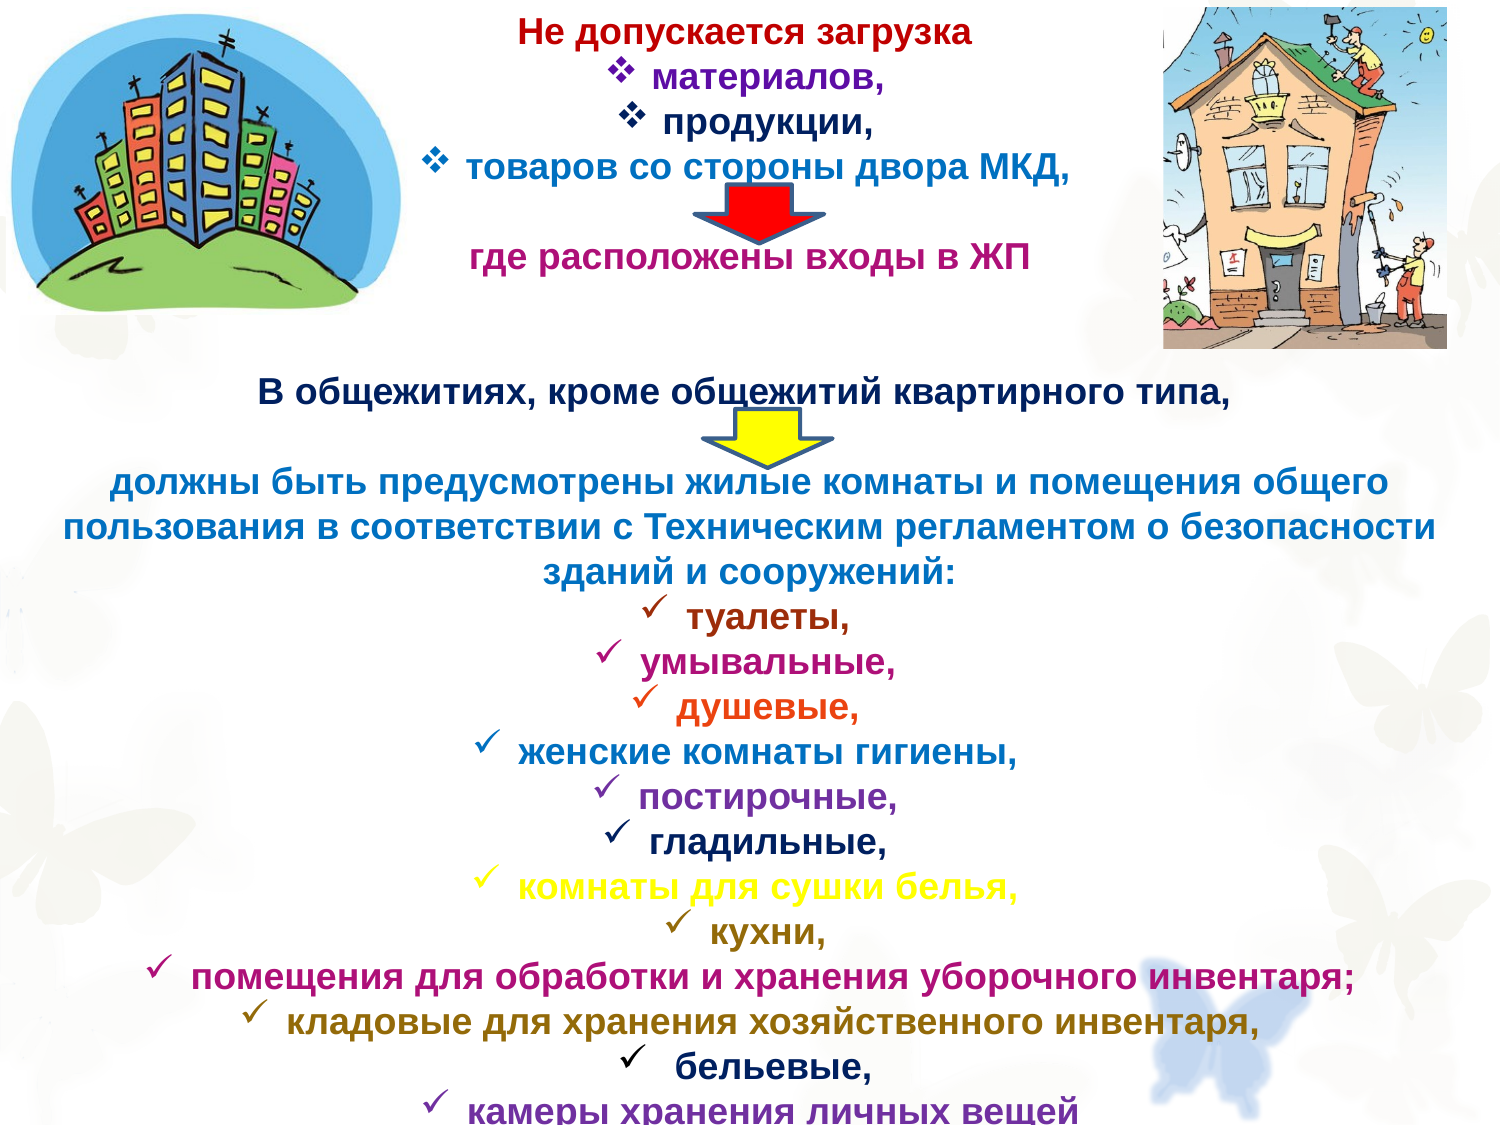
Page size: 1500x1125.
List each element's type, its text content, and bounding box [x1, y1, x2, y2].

picture [5, 6, 409, 315]
text_box [700, 406, 835, 470]
text_box Не допускается загрузка материалов, продукции, товаров со стороны двора МКД, где расположены входы в ЖП В общежитиях, кроме общежитий квартирного типа, должны быть предусмотрены жилые комнаты и помещения общего пользования в соответствии с Техническим регламентом о безопасности зданий и сооружений: туалеты, умывальные, душевые, женские комнаты гигиены, постирочные, гладильные, комнаты для сушки белья, кухни, помещения для обработки и хранения уборочного инвентаря; кладовые для хранения хозяйственного инвентаря, бельевые, камеры хранения личных вещей [0, 0, 1500, 1125]
text_box [692, 182, 827, 246]
picture [1163, 7, 1448, 349]
